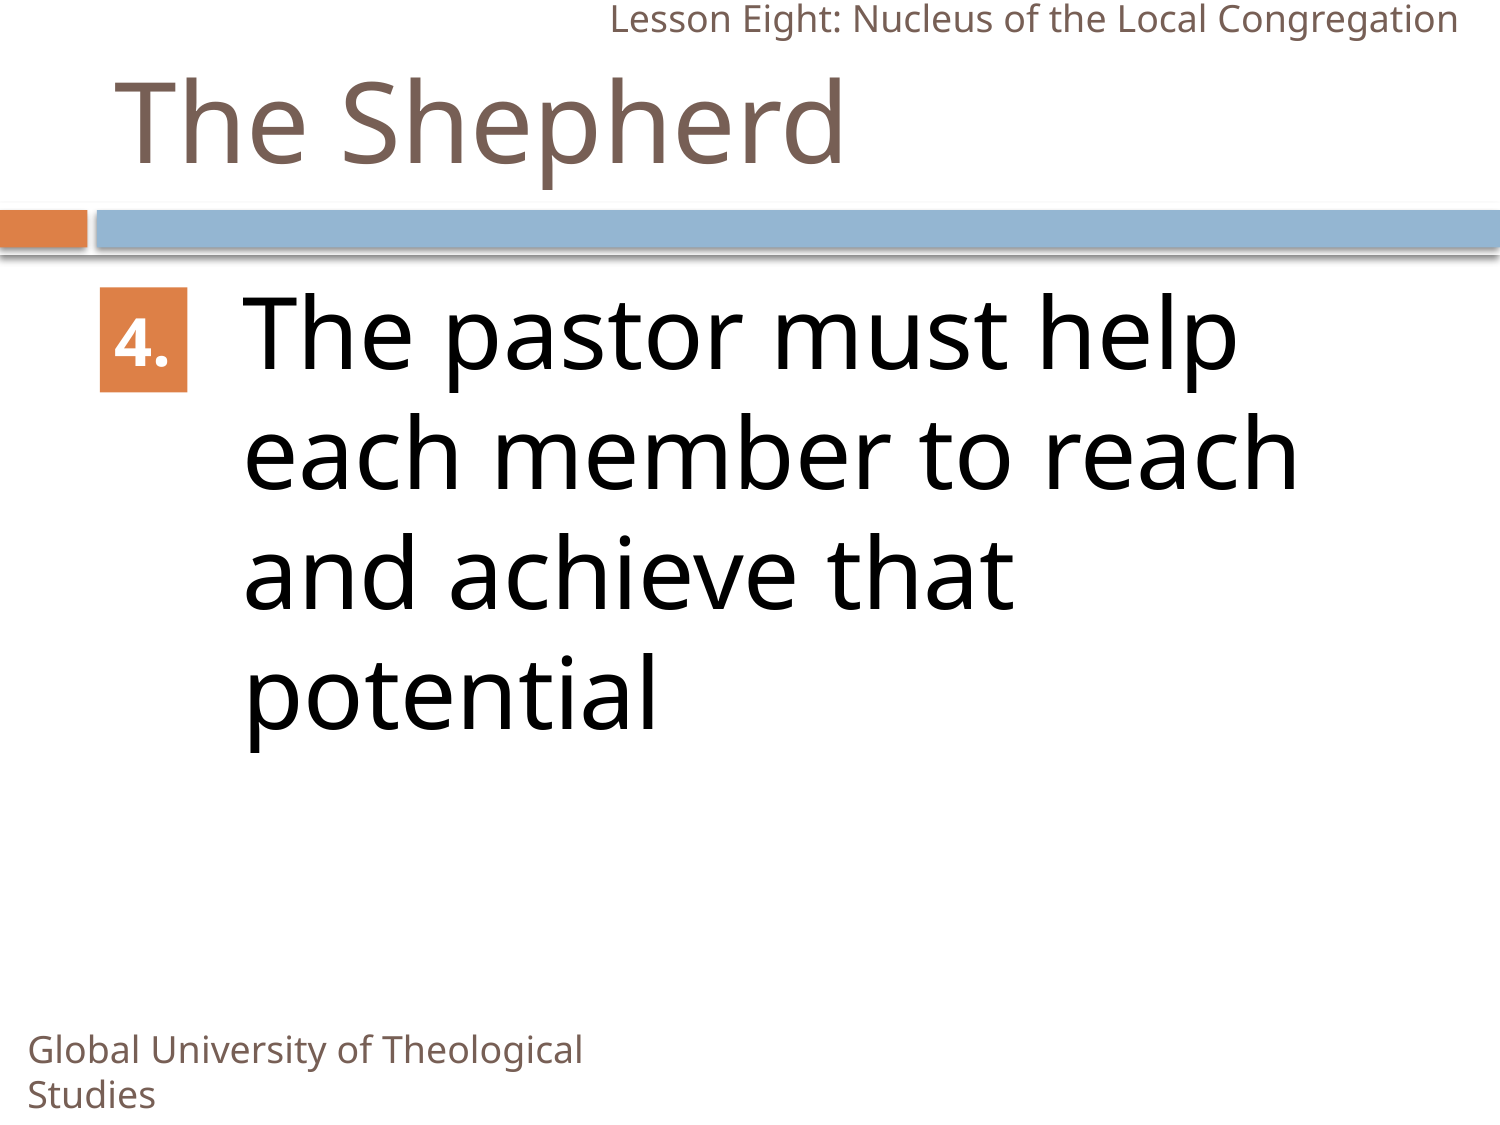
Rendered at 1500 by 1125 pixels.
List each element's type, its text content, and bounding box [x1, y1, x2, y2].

text_box Global University of Theological Studies [12, 1018, 713, 1123]
list 4. [99, 287, 188, 393]
list The pastor must help each member to reach and achieve that potential [174, 262, 1400, 438]
text_box Lesson Eight: Nucleus of the Local Congregation [512, 0, 1475, 48]
title The Shepherd [99, 37, 1438, 200]
